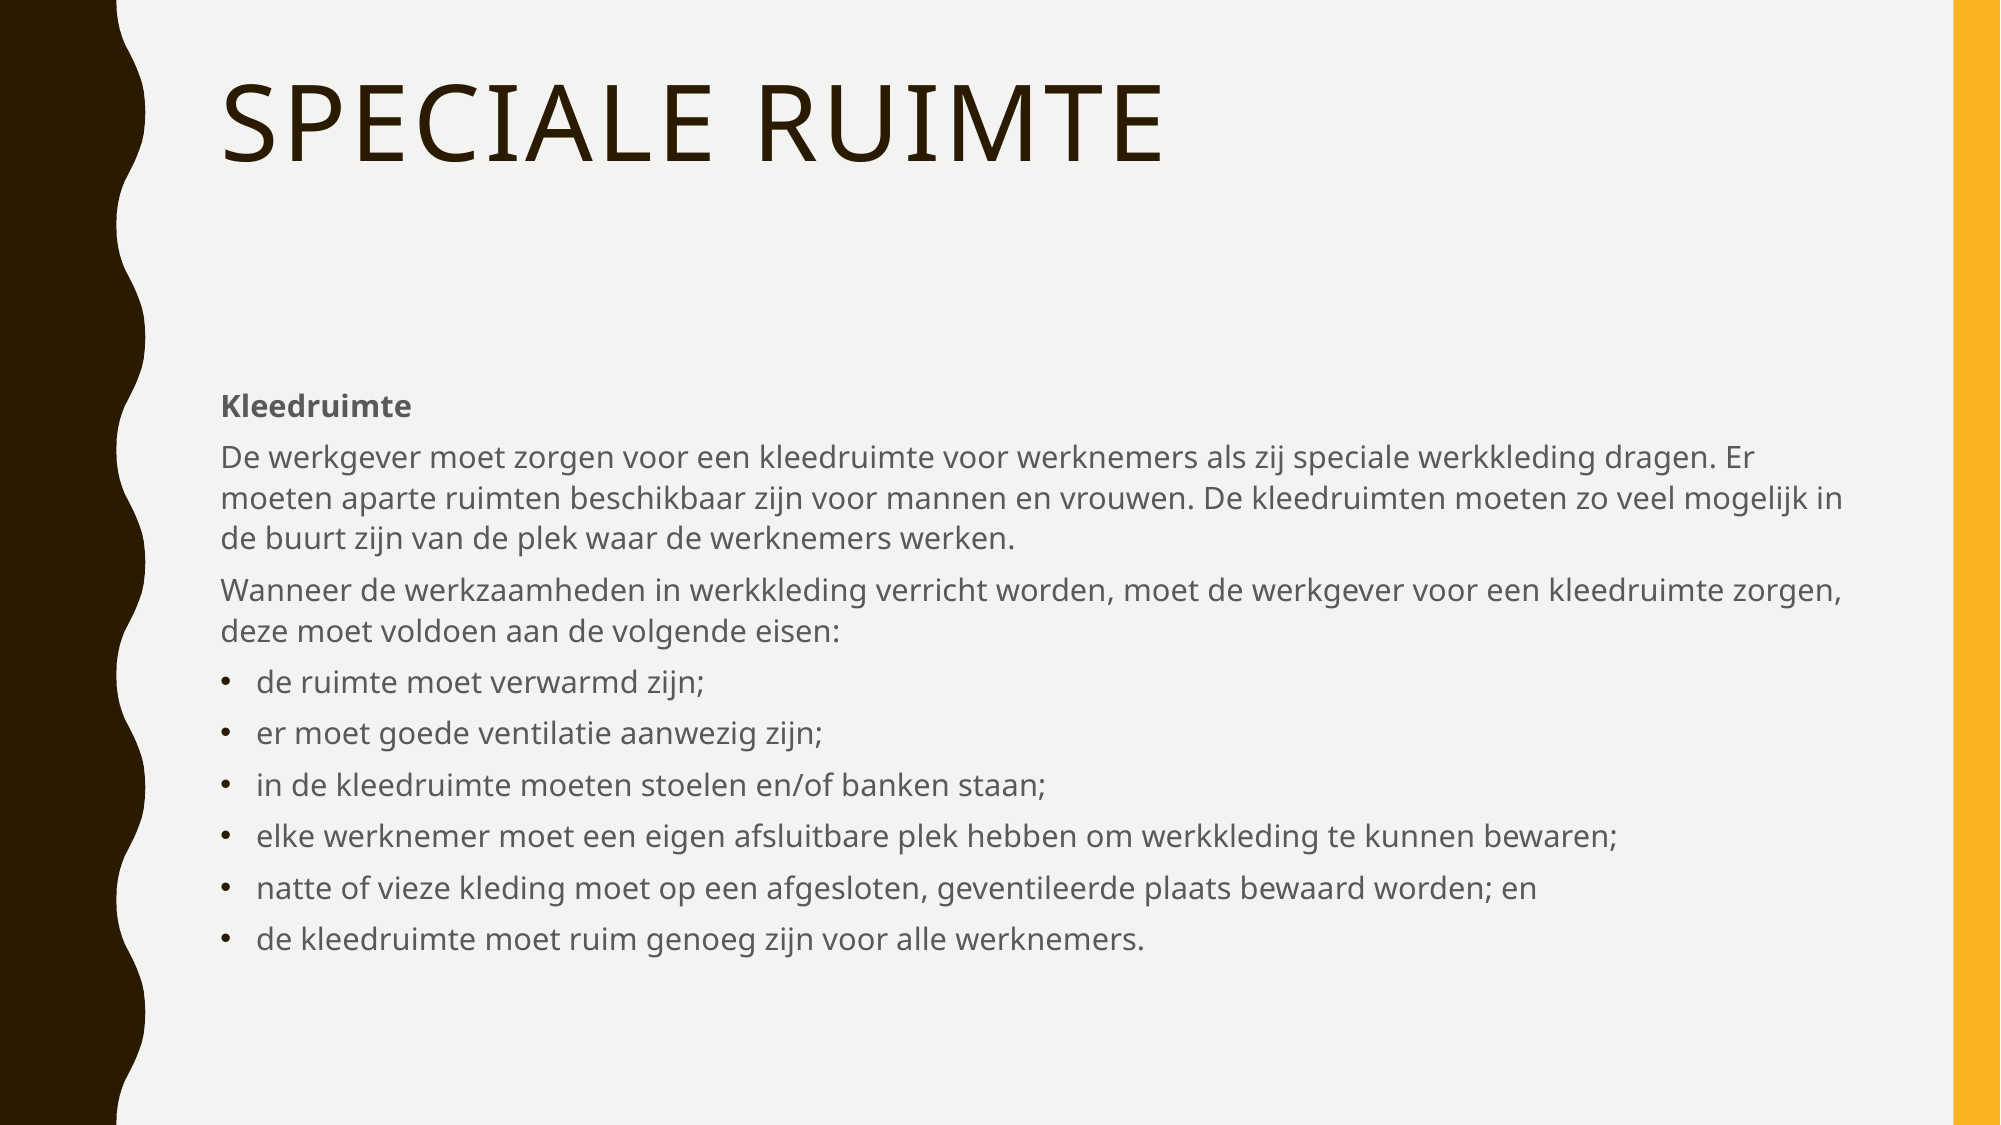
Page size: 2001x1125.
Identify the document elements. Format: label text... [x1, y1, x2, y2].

list Kleedruimte De werkgever moet zorgen voor een kleedruimte voor werknemers als zij speciale werkkleding dragen. Er moeten aparte ruimten beschikbaar zijn voor mannen en vrouwen. De kleedruimten moeten zo veel mogelijk in de buurt zijn van de plek waar de werknemers werken. Wanneer de werkzaamheden in werkkleding verricht worden, moet de werkgever voor een kleedruimte zorgen, deze moet voldoen aan de volgende eisen: de ruimte moet verwarmd zijn; er moet goede ventilatie aanwezig zijn; in de kleedruimte moeten stoelen en/of banken staan; elke werknemer moet een eigen afsluitbare plek hebben om werkkleding te kunnen bewaren; natte of vieze kleding moet op een afgesloten, geventileerde plaats bewaard worden; en de kleedruimte moet ruim genoeg zijn voor alle werknemers. [205, 375, 1875, 965]
title Speciale ruimte [205, 62, 1875, 308]
